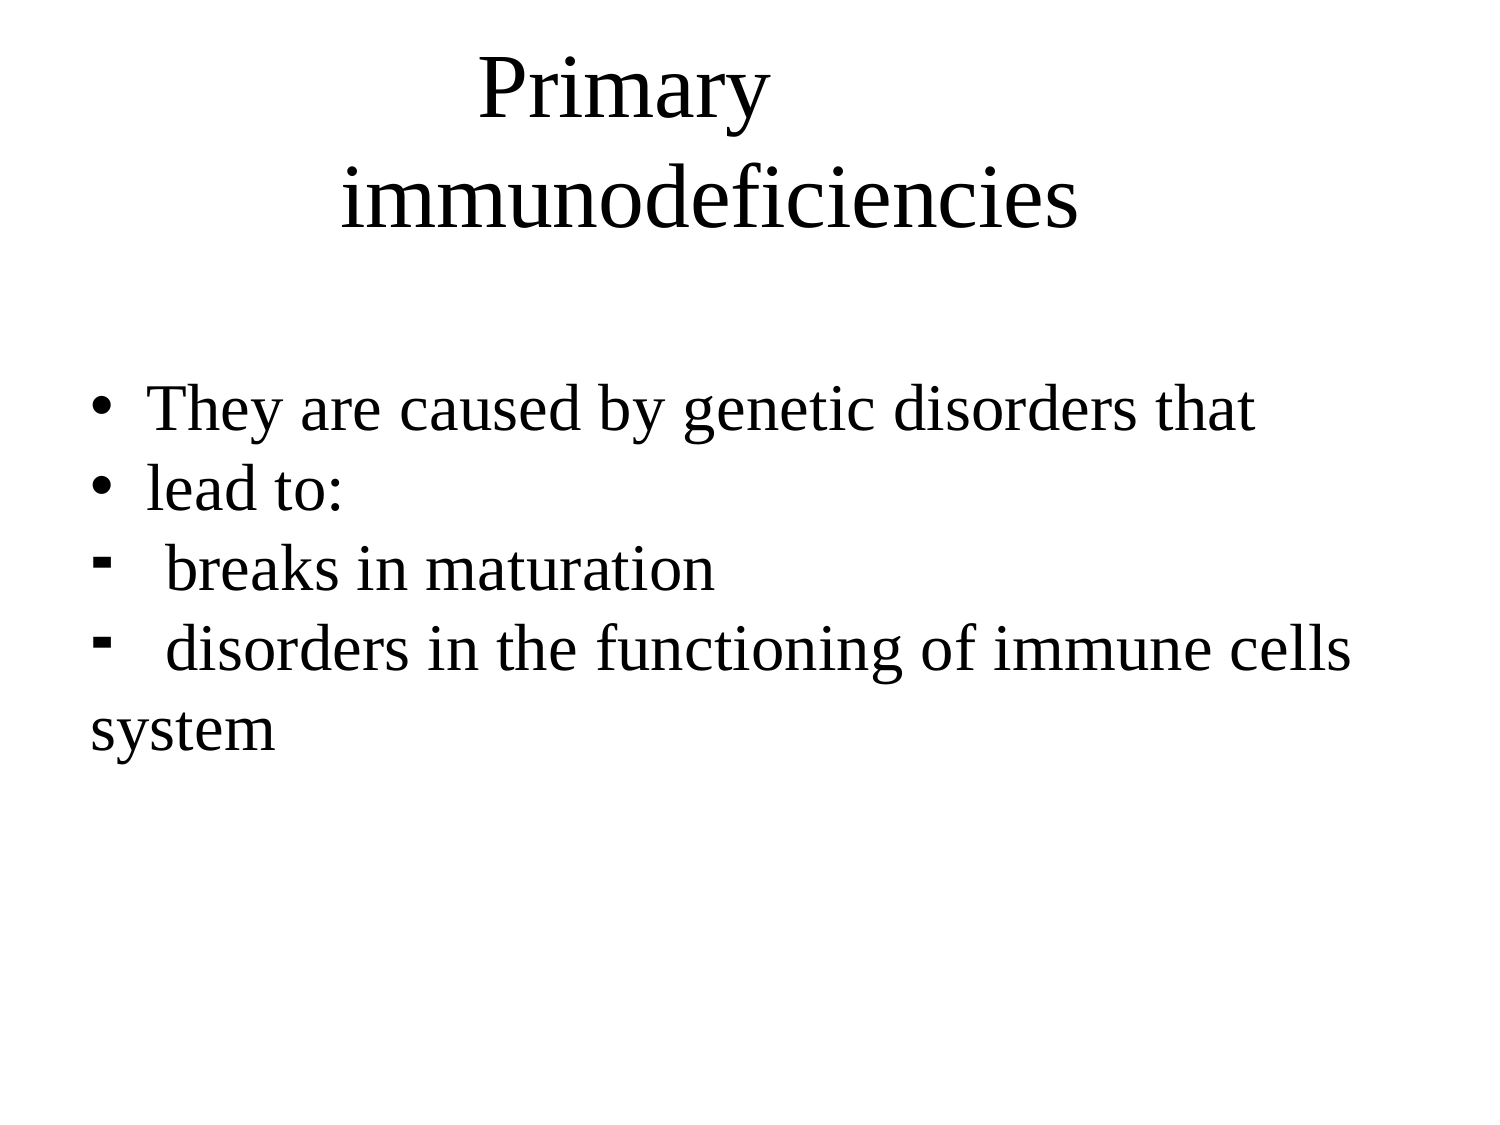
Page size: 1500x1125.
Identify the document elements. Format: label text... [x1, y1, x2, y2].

text_box They are caused by genetic disorders that lead to: breaks in maturation disorders in the functioning of immune cells system [87, 363, 1412, 764]
title Primary immunodeficiencies [338, 25, 1163, 246]
